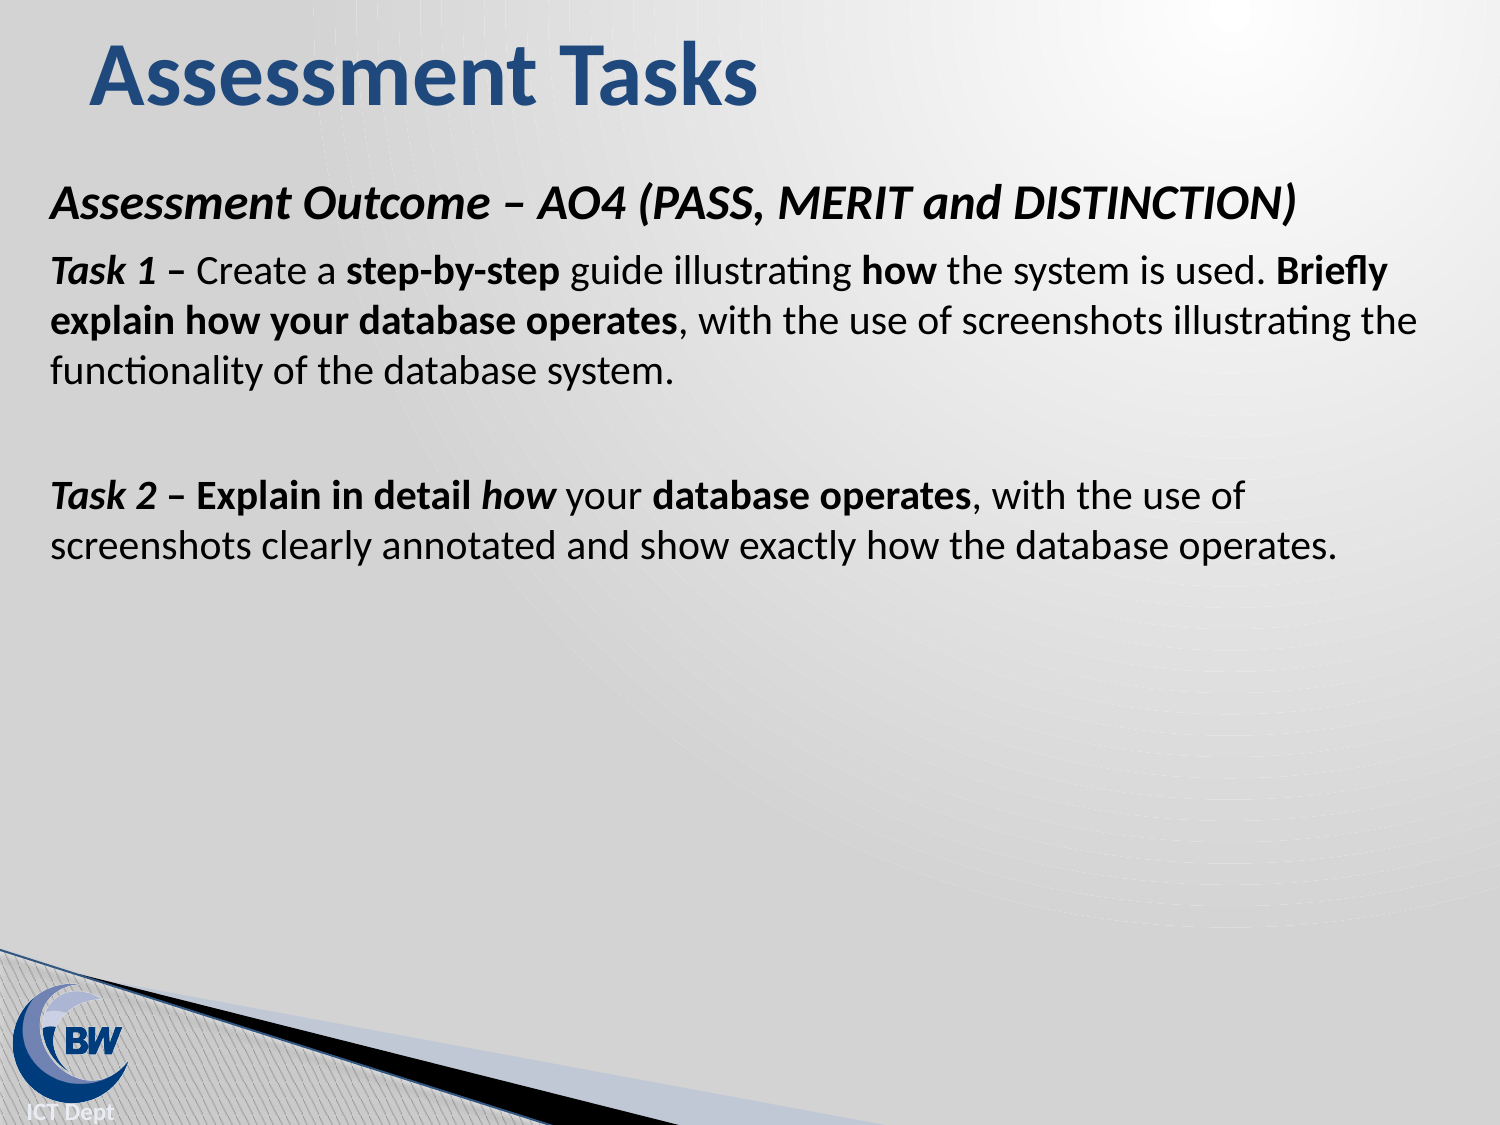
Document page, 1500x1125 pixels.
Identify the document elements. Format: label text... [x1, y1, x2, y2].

list Assessment Outcome – AO4 (PASS, MERIT and DISTINCTION) Task 1 – Create a step-by-step guide illustrating how the system is used. Briefly explain how your database operates, with the use of screenshots illustrating the functionality of the database system. Task 2 – Explain in detail how your database operates, with the use of screenshots clearly annotated and show exactly how the database operates. [35, 162, 1465, 972]
title Assessment Tasks [75, 0, 1425, 138]
picture [0, 972, 141, 1114]
